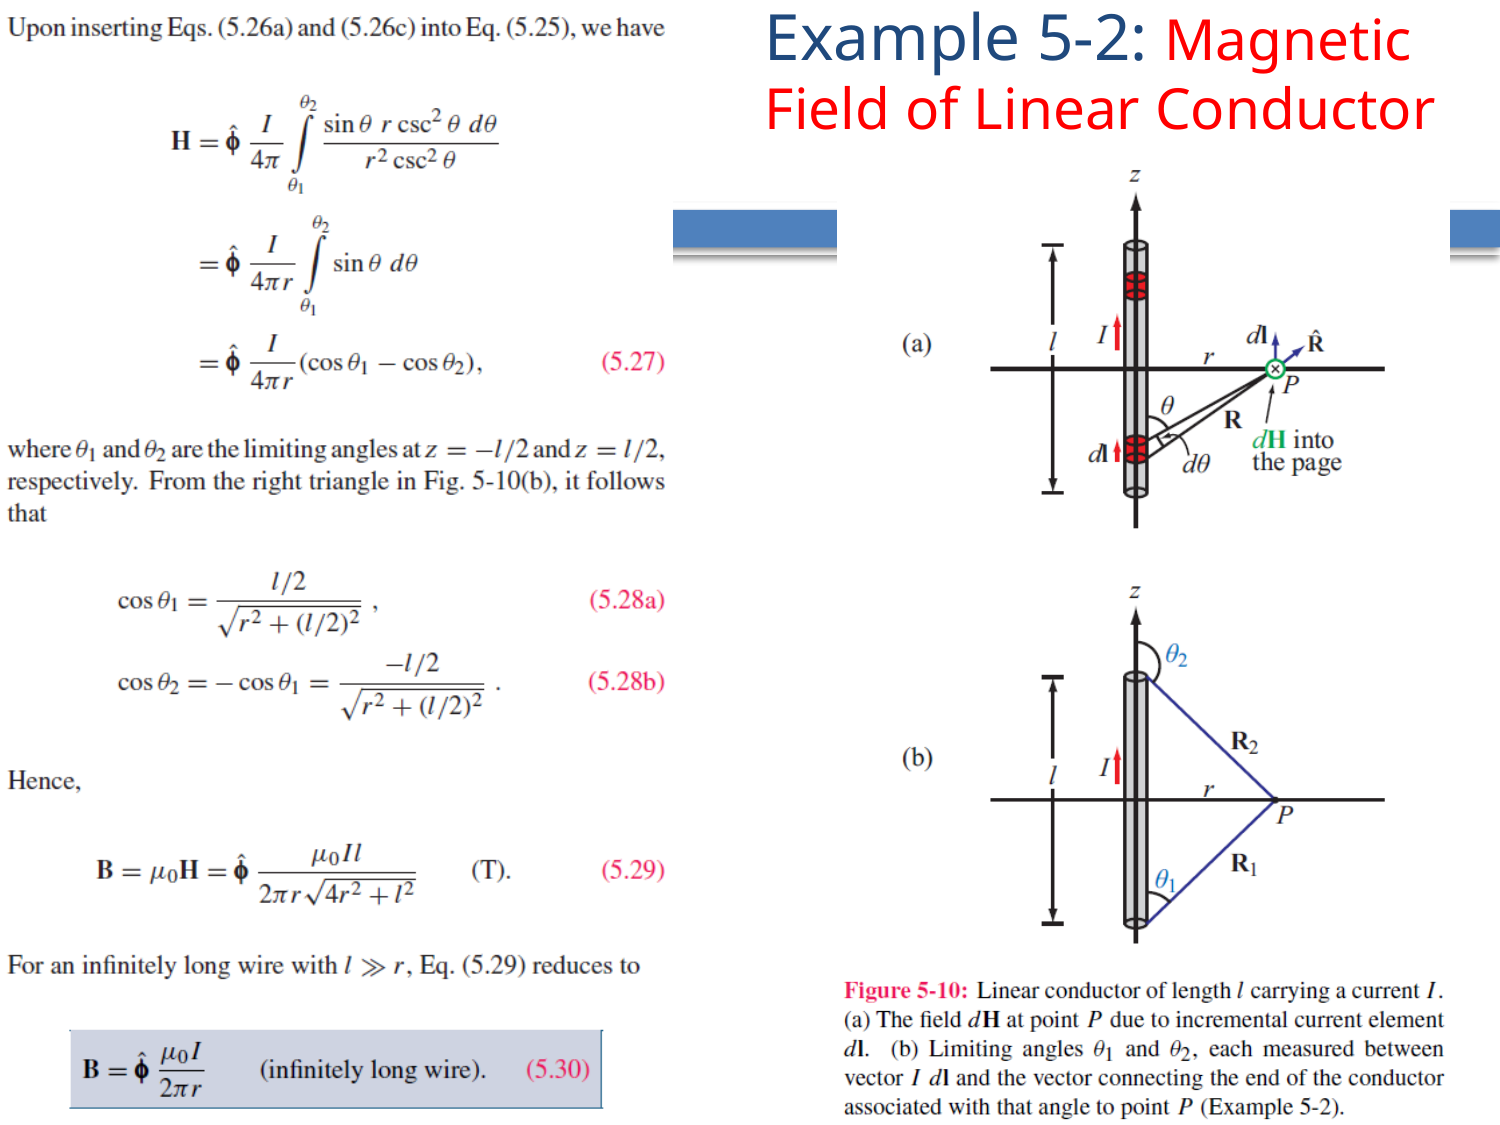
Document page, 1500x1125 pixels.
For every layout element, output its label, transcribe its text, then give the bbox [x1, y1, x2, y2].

picture [837, 162, 1451, 1125]
text_box Example 5-2: Magnetic Field of Linear Conductor [750, 0, 1500, 150]
picture [0, 7, 673, 1125]
